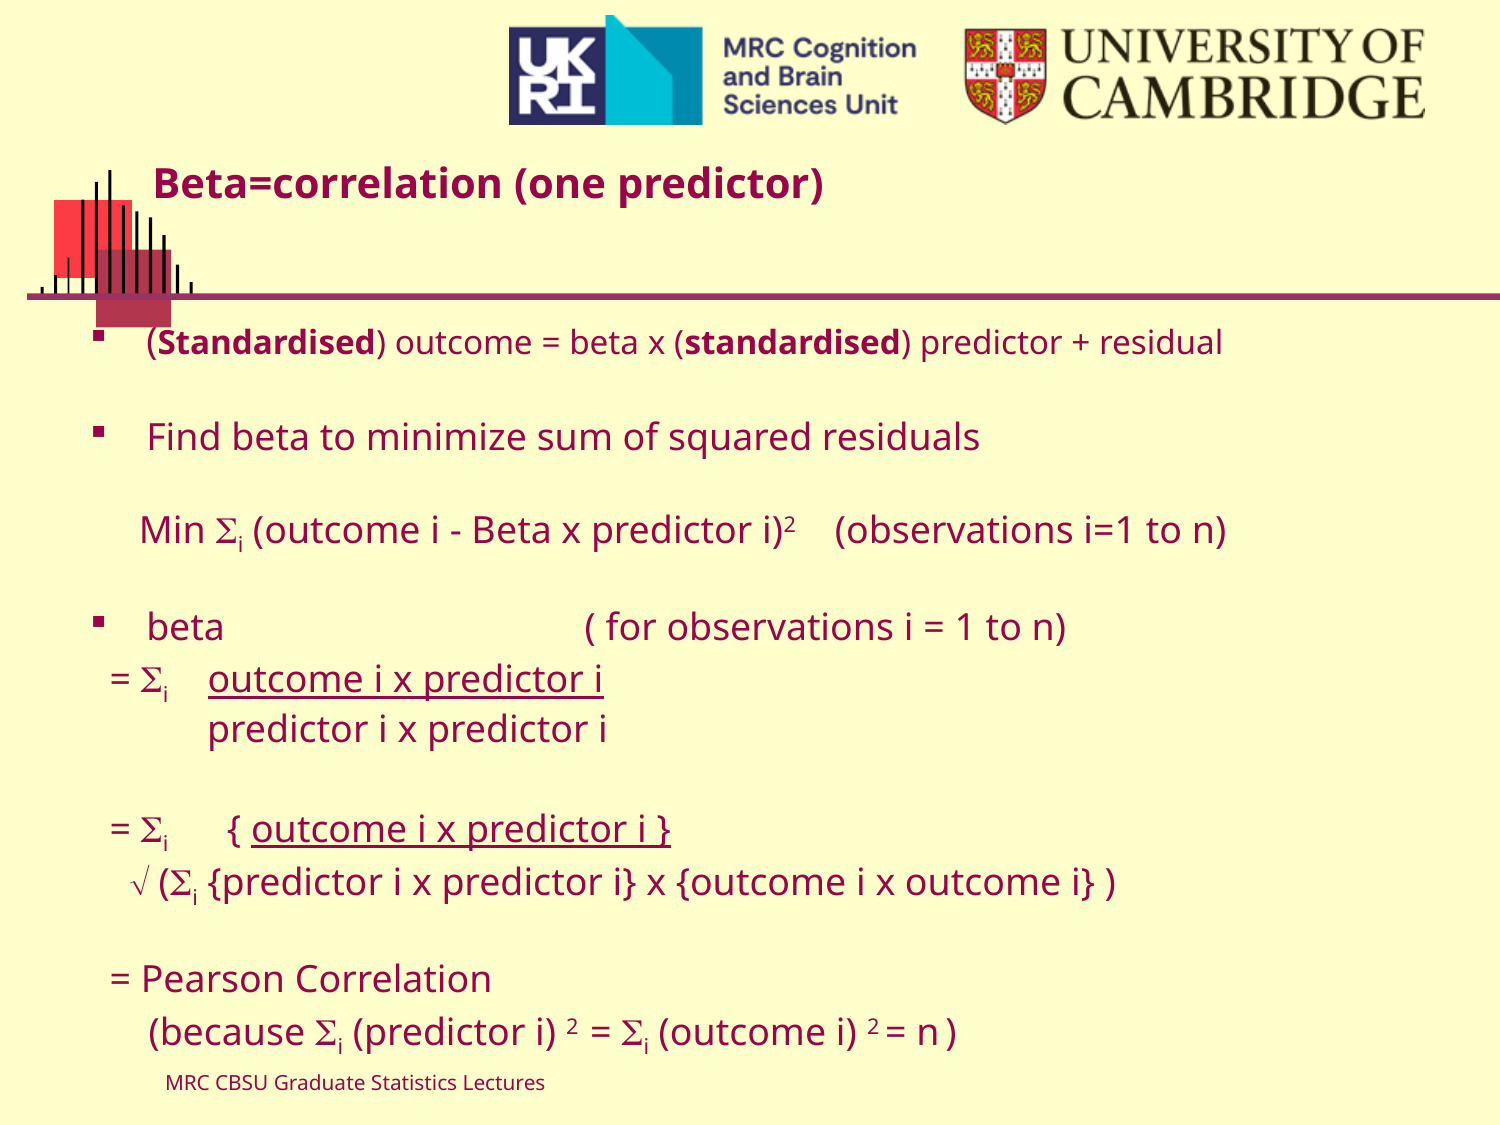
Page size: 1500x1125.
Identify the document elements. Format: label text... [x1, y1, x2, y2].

list (Standardised) outcome = beta x (standardised) predictor + residual Find beta to minimize sum of squared residuals Min i (outcome i - Beta x predictor i)2 (observations i=1 to n) beta ( for observations i = 1 to n) = i outcome i x predictor i predictor i x predictor i = i { outcome i x predictor i }  (i {predictor i x predictor i} x {outcome i x outcome i} ) = Pearson Correlation (because i (predictor i) 2 = i (outcome i) 2 = n ) [75, 262, 1425, 1038]
footer MRC CBSU Graduate Statistics Lectures [149, 1062, 988, 1101]
picture [509, 15, 1425, 125]
title Beta=correlation (one predictor) [137, 137, 988, 233]
